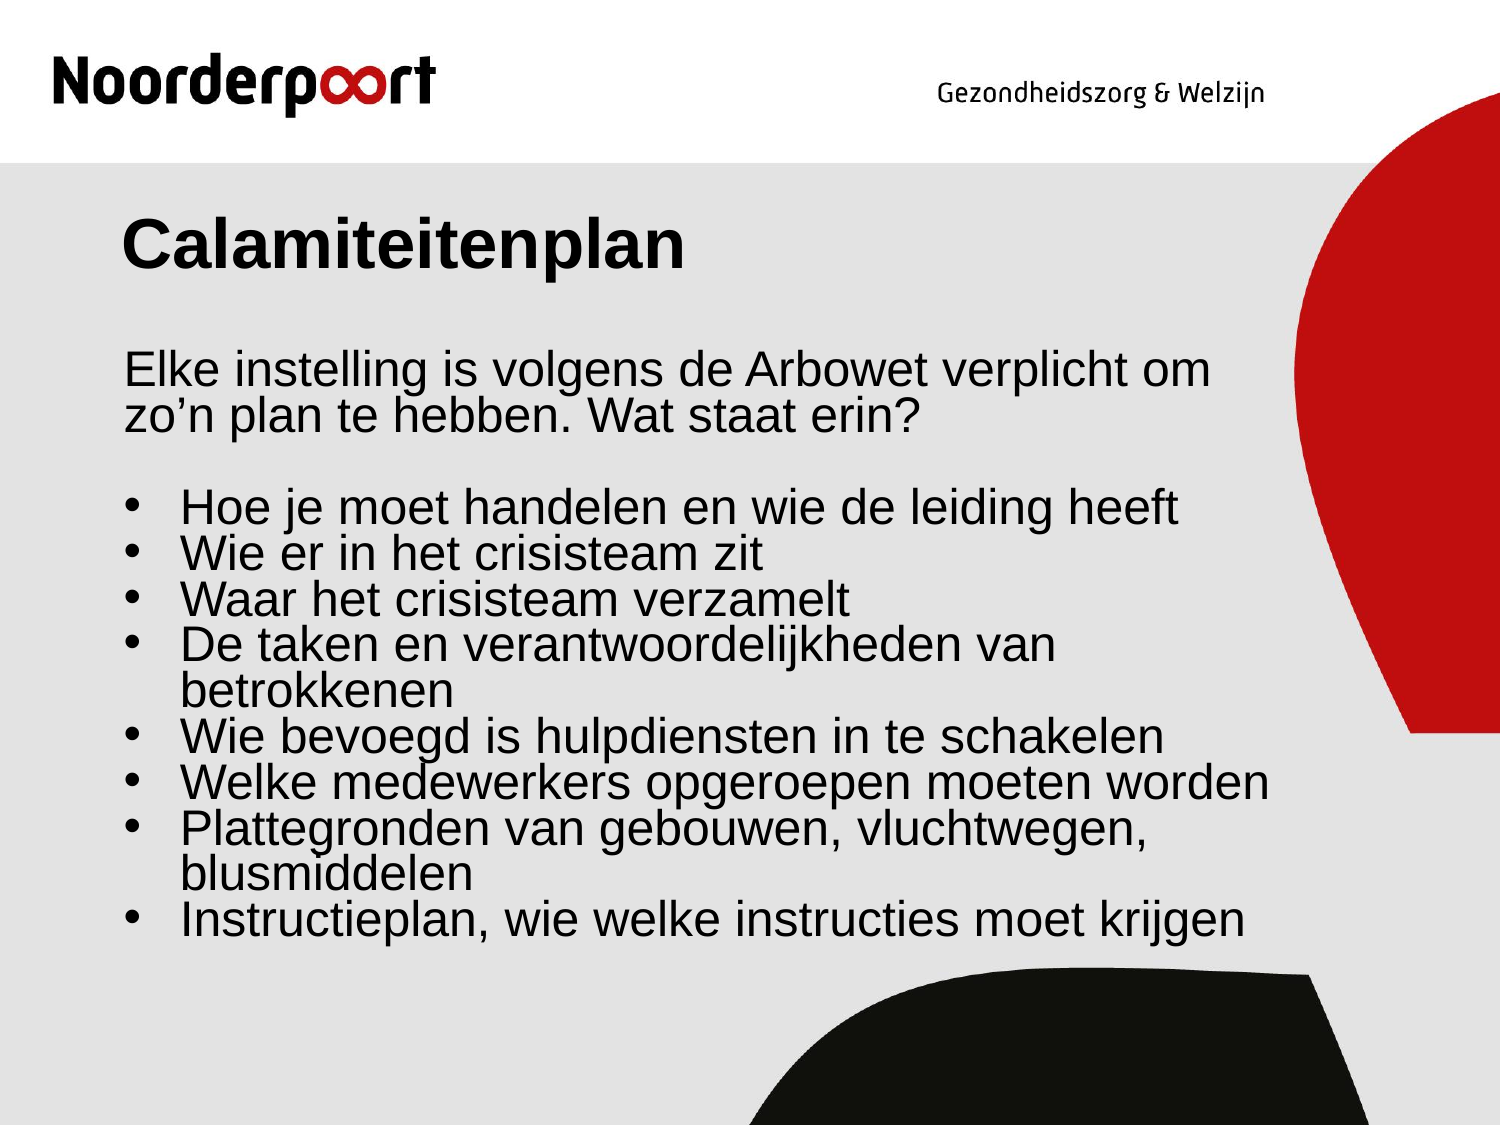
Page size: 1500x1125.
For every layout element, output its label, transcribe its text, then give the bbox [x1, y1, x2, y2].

picture [0, 0, 1500, 1125]
list Elke instelling is volgens de Arbowet verplicht om zo’n plan te hebben. Wat staat erin? Hoe je moet handelen en wie de leiding heeft Wie er in het crisisteam zit Waar het crisisteam verzamelt De taken en verantwoordelijkheden van betrokkenen Wie bevoegd is hulpdiensten in te schakelen Welke medewerkers opgeroepen moeten worden Plattegronden van gebouwen, vluchtwegen, blusmiddelen Instructieplan, wie welke instructies moet krijgen [108, 343, 1306, 1012]
title Calamiteitenplan [106, 187, 1290, 294]
